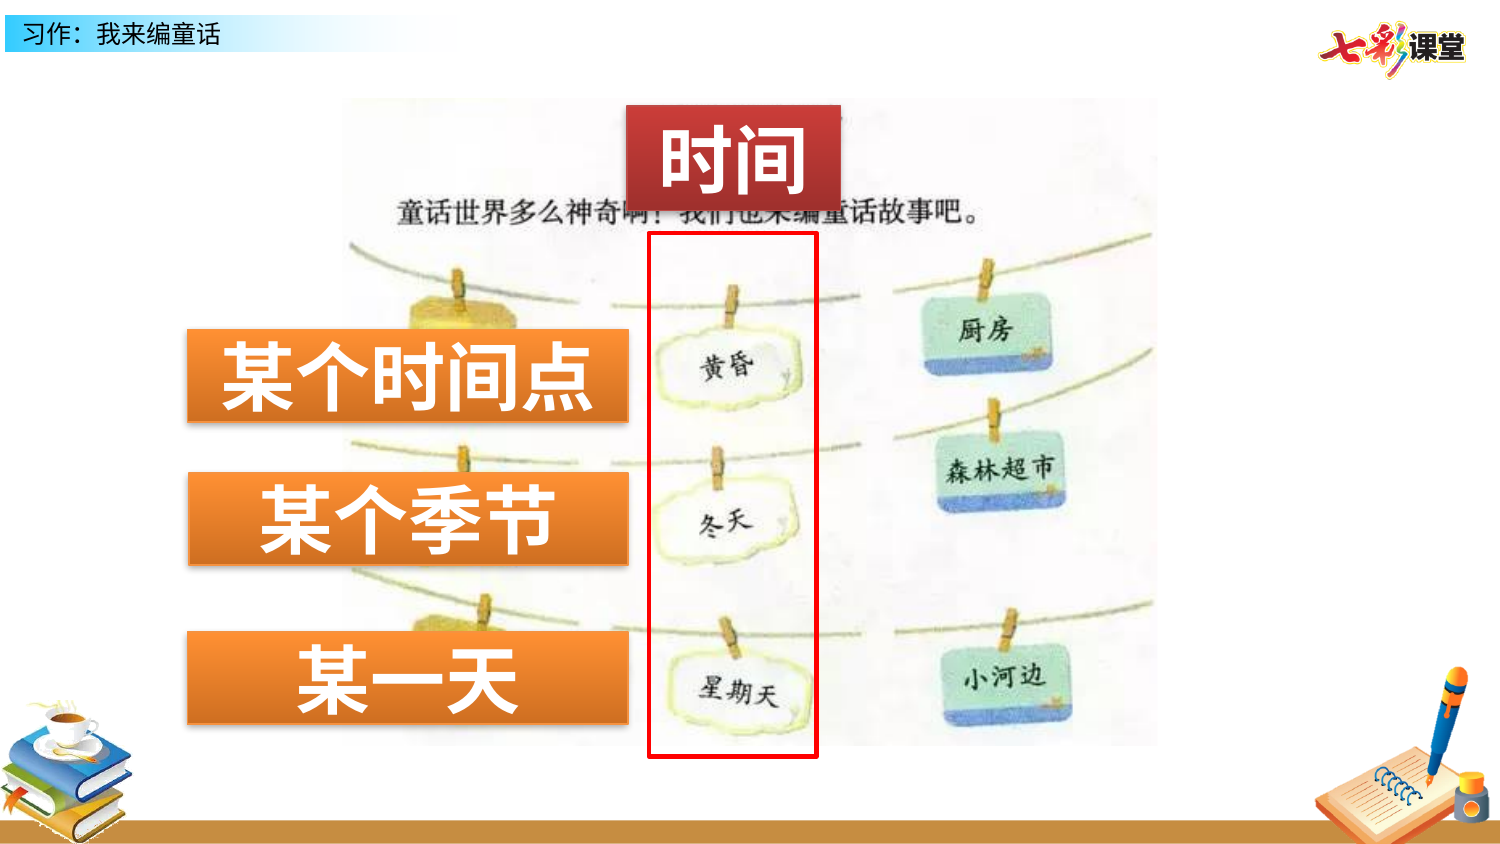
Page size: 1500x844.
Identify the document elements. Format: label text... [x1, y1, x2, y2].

picture [342, 98, 1158, 746]
text_box [647, 754, 819, 759]
picture [1316, 20, 1468, 80]
picture [1303, 652, 1500, 844]
text_box 某个季节 [188, 472, 337, 566]
text_box 某个时间点 [187, 329, 337, 423]
text_box 某一天 [187, 631, 337, 725]
picture [0, 700, 146, 844]
